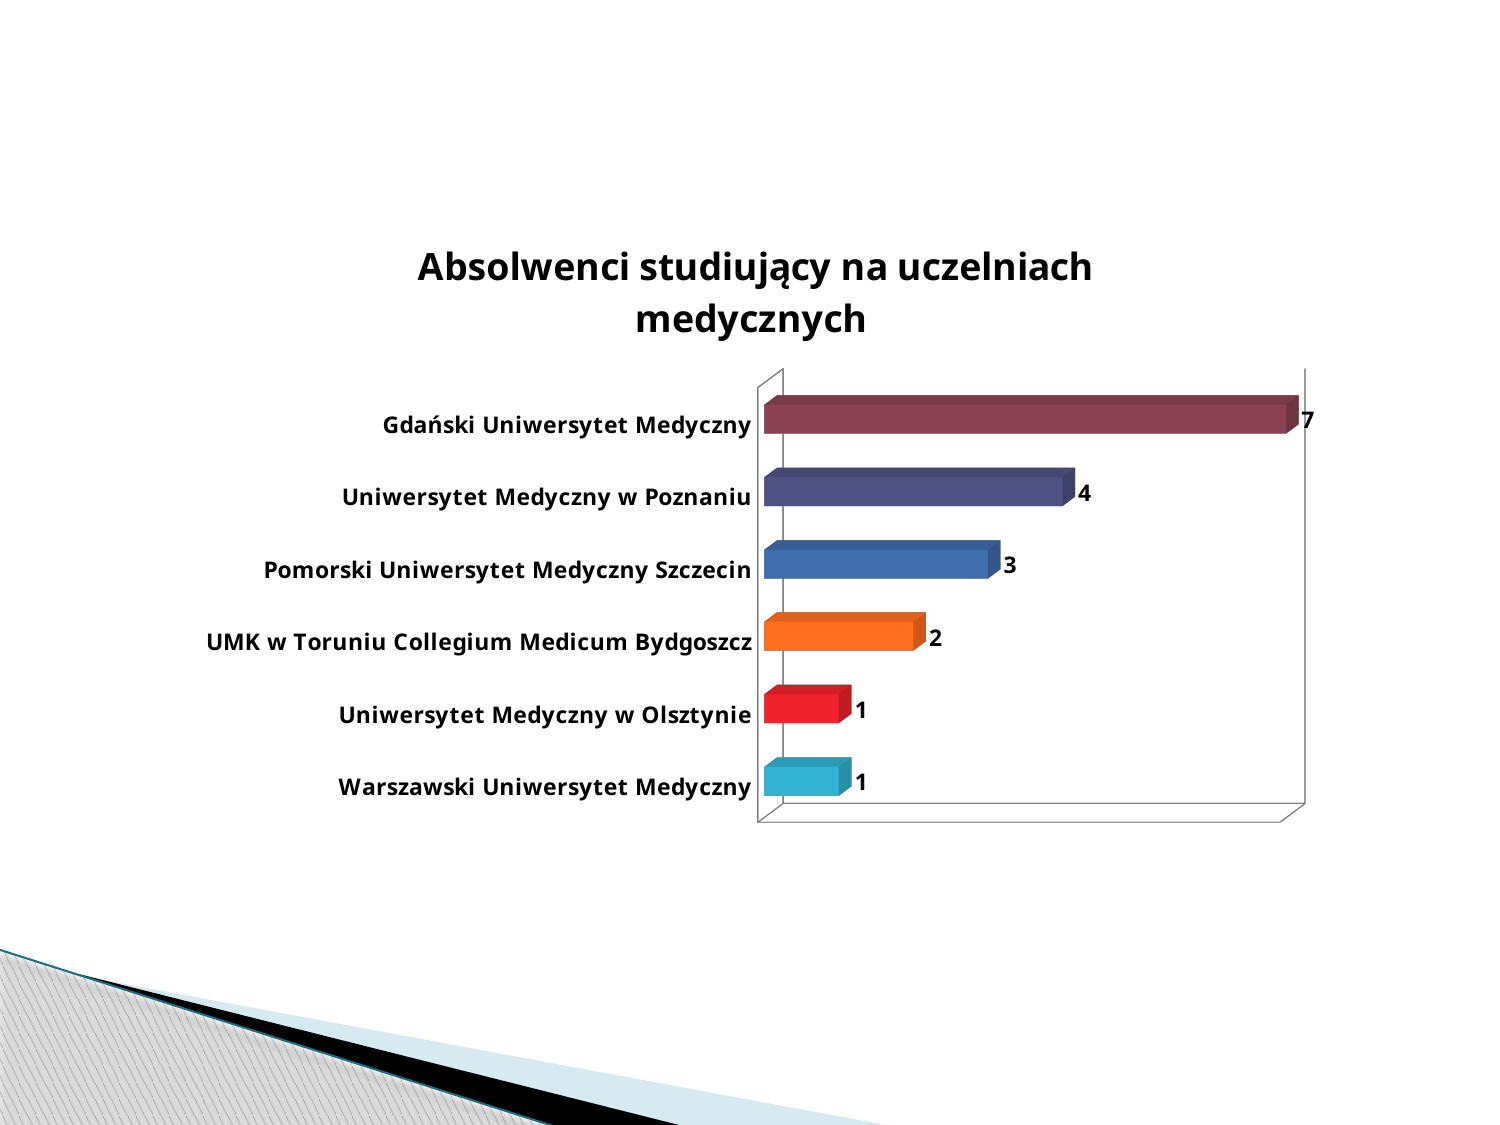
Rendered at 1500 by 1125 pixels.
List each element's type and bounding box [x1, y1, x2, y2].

chart [182, 207, 1329, 838]
